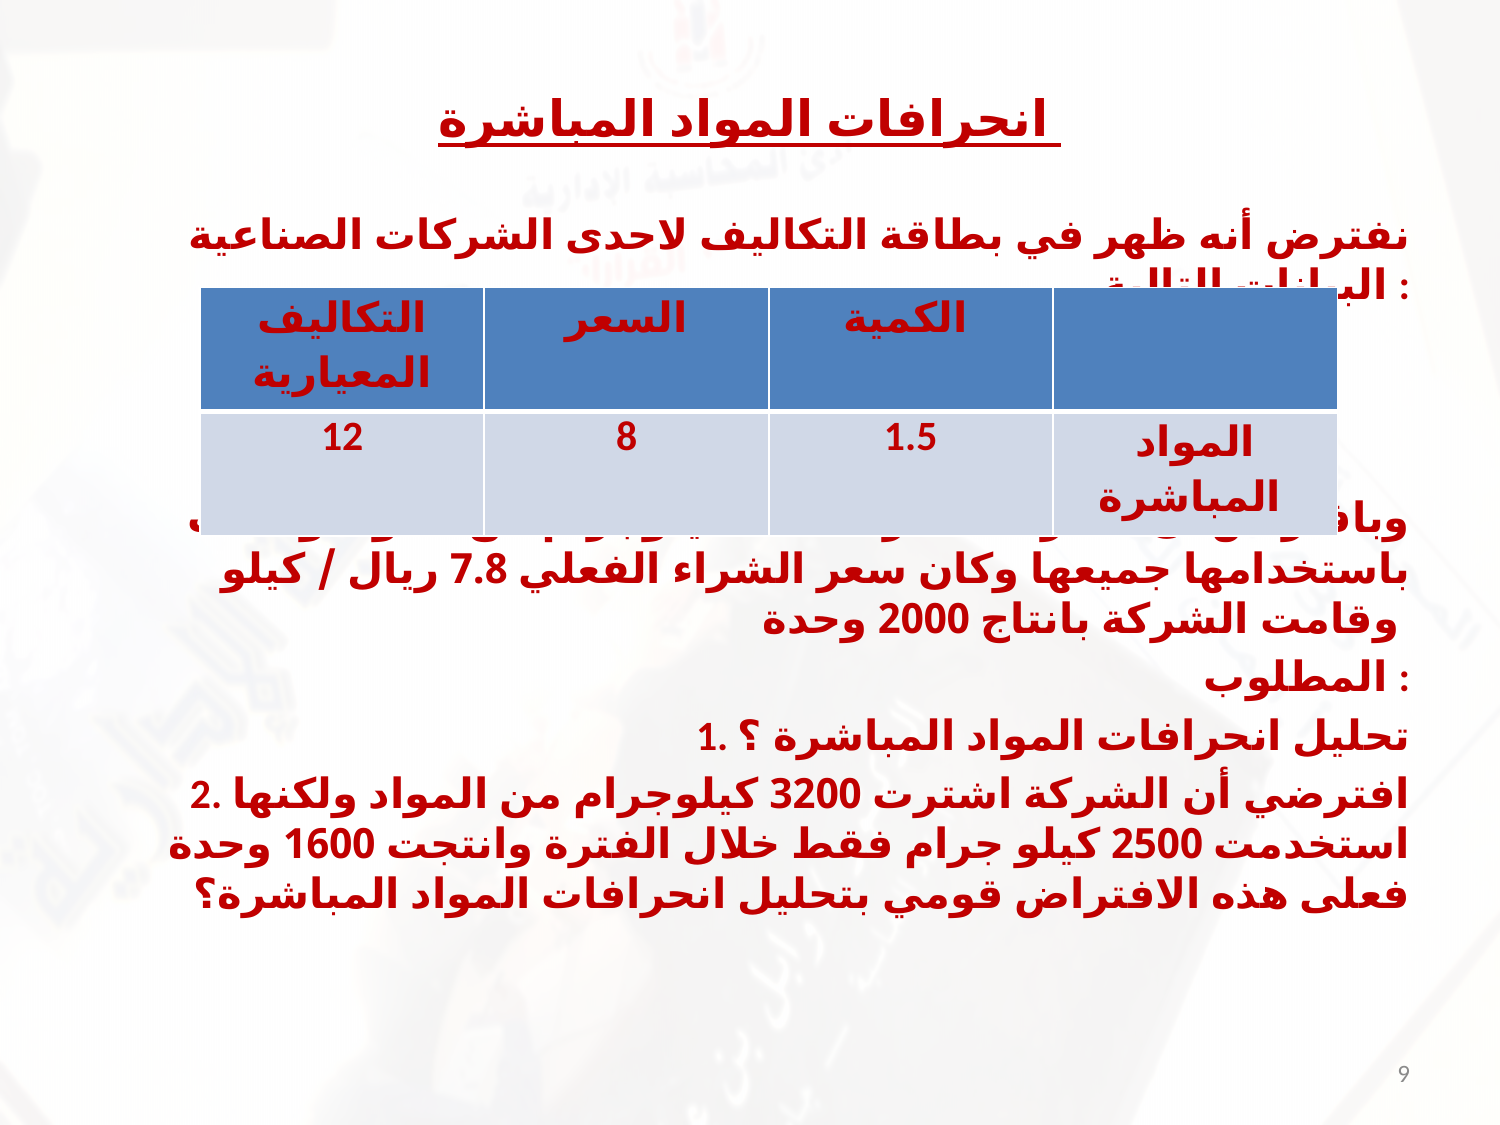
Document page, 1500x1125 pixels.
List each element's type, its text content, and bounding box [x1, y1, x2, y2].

table_cell المواد المباشرة [1054, 414, 1337, 535]
table_header التكاليف المعيارية [201, 288, 483, 409]
table_cell 8 [485, 414, 768, 535]
slide_number 9 [1074, 1042, 1425, 1103]
list نفترض أنه ظهر في بطاقة التكاليف لاحدى الشركات الصناعية البيانات التالية : وبافتراض أن الشركة اشترت 3200 كيلوجرام من المواد وقامت باستخدامها جميعها وكان سعر الشراء الفعلي 7.8 ريال / كيلو وقامت الشركة بانتاج 2000 وحدة المطلوب : 1. تحليل انحرافات المواد المباشرة ؟ 2. افترضي أن الشركة اشترت 3200 كيلوجرام من المواد ولكنها استخدمت 2500 كيلو جرام فقط خلال الفترة وانتجت 1600 وحدة فعلى هذه الافتراض قومي بتحليل انحرافات المواد المباشرة؟ [75, 200, 1425, 1005]
table_header الكمية [770, 288, 1052, 409]
table_header [1054, 288, 1337, 409]
table_cell 12 [201, 414, 483, 535]
table_cell 1.5 [770, 414, 1052, 535]
title انحرافات المواد المباشرة [75, 45, 1425, 188]
table_header السعر [485, 288, 768, 409]
